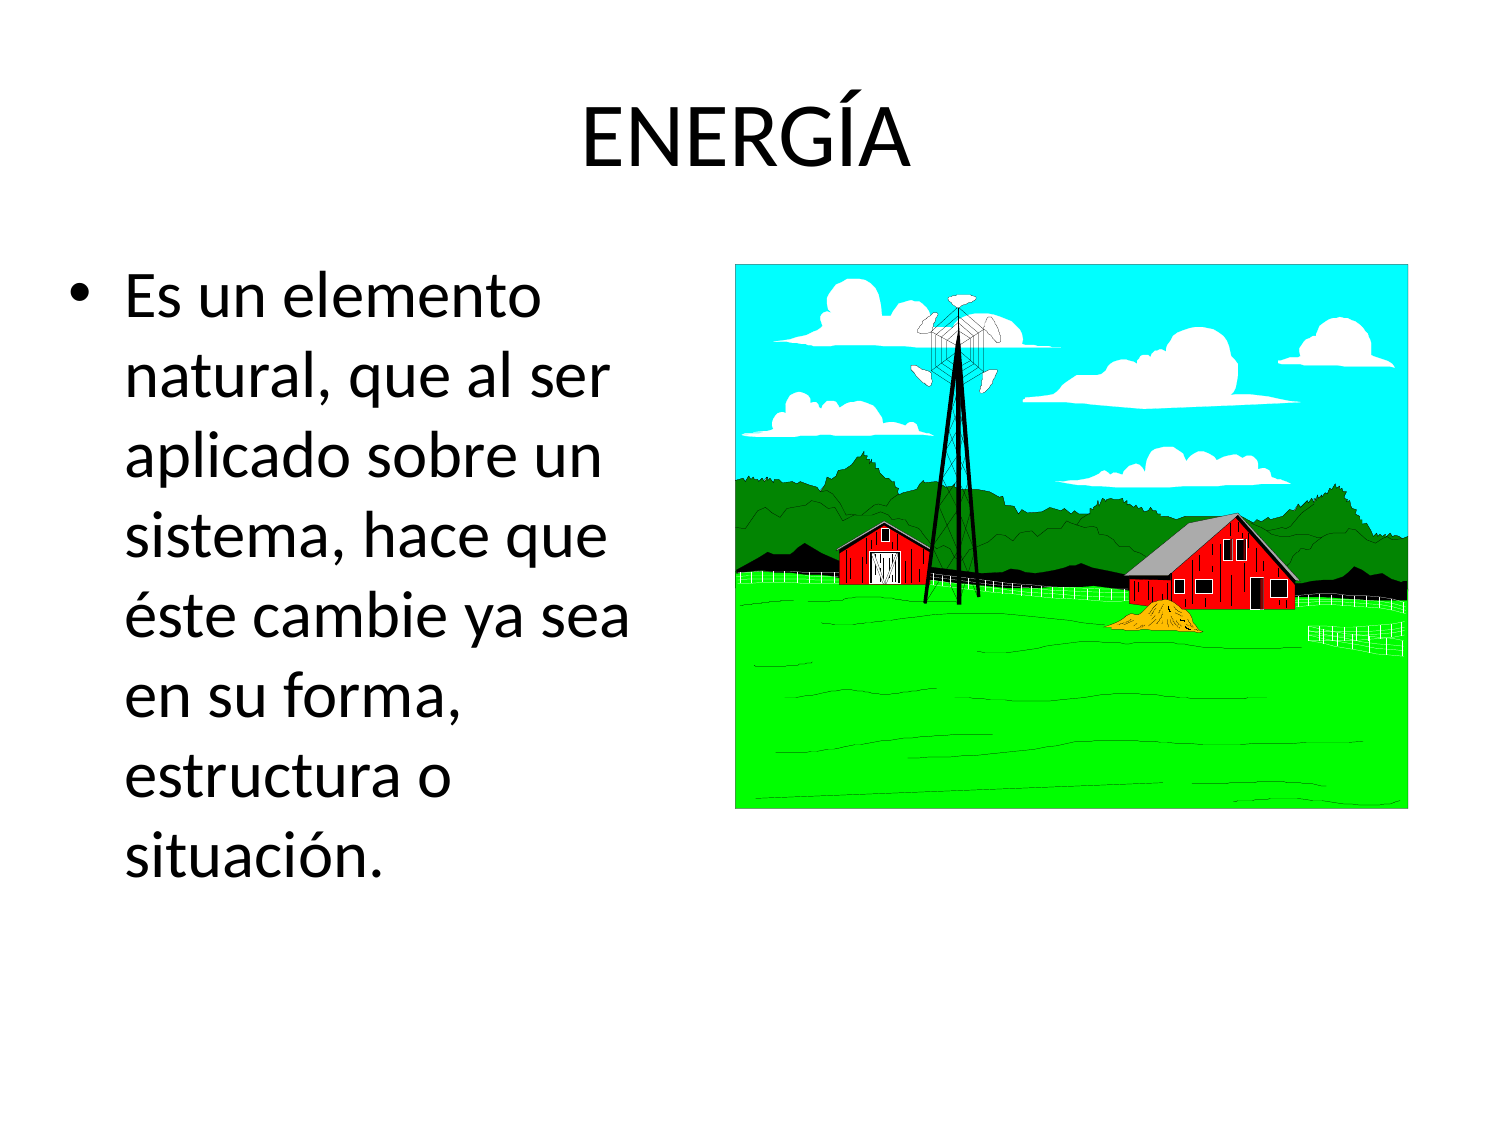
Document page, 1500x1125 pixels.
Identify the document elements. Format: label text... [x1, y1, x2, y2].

title ENERGÍA [183, 42, 1311, 217]
list Es un elemento natural, que al ser aplicado sobre un sistema, hace que éste cambie ya sea en su forma, estructura o situación. [53, 243, 703, 941]
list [726, 255, 1418, 818]
